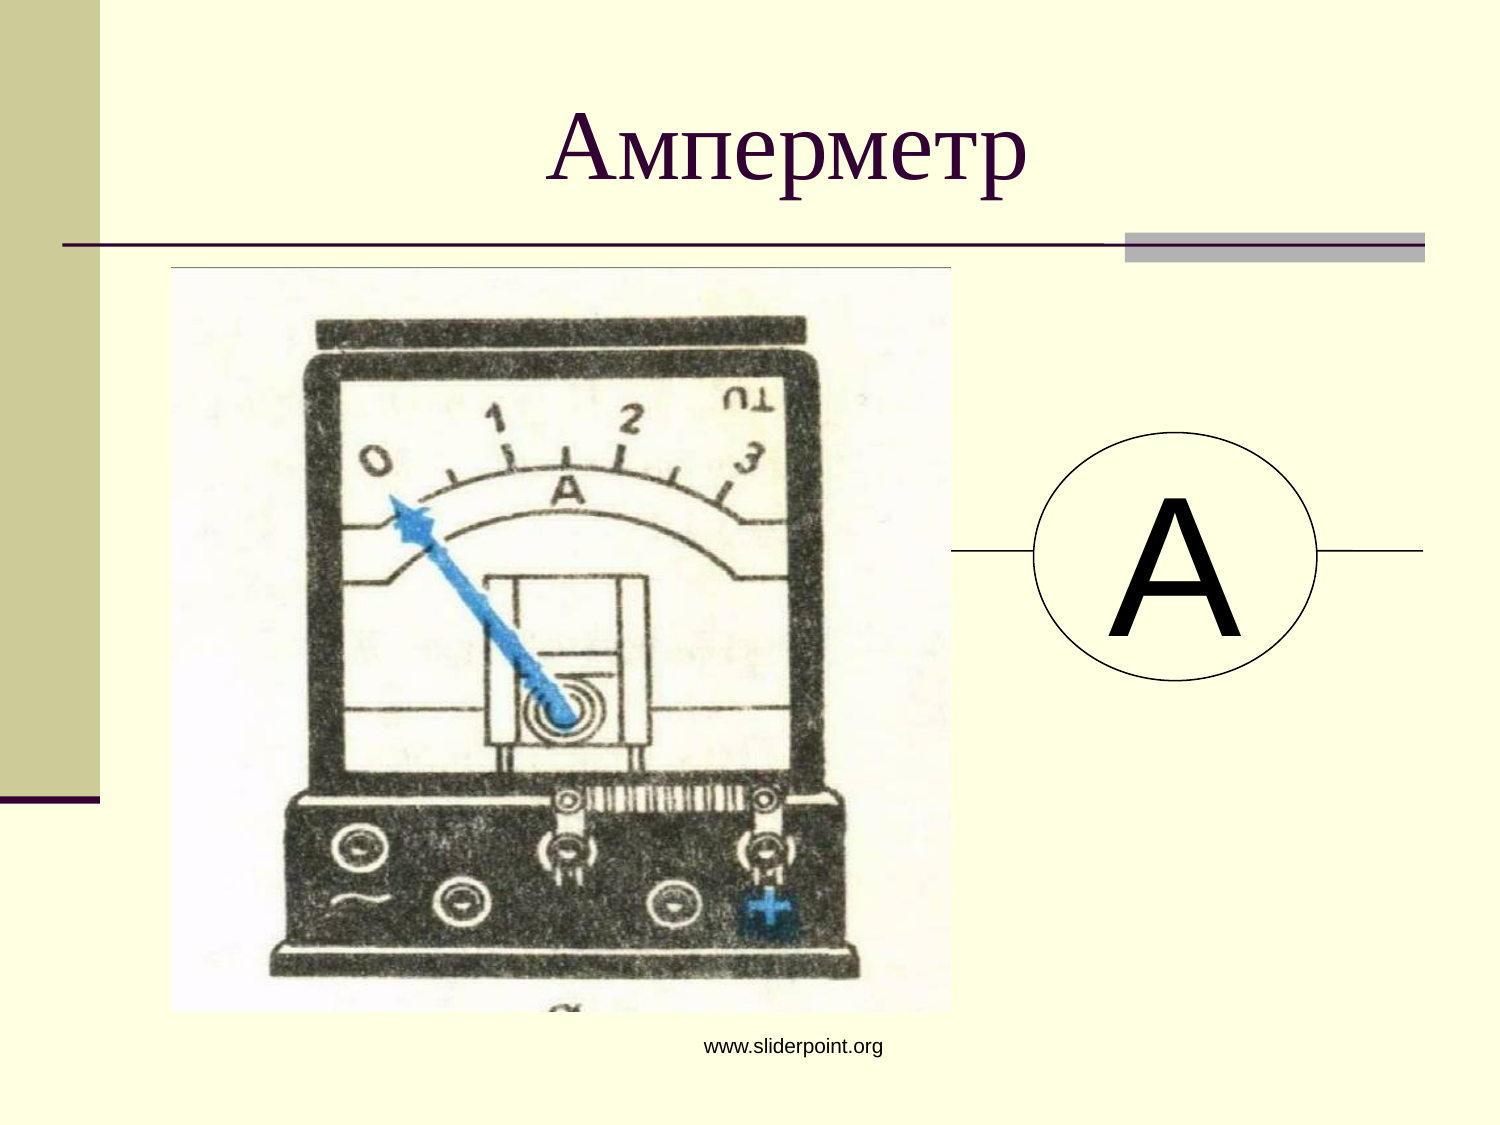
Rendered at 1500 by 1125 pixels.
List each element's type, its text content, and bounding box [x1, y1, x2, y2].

text_box А [1033, 432, 1317, 681]
picture [170, 266, 951, 1012]
footer www.sliderpoint.org [549, 1024, 1038, 1101]
title Амперметр [149, 45, 1426, 234]
